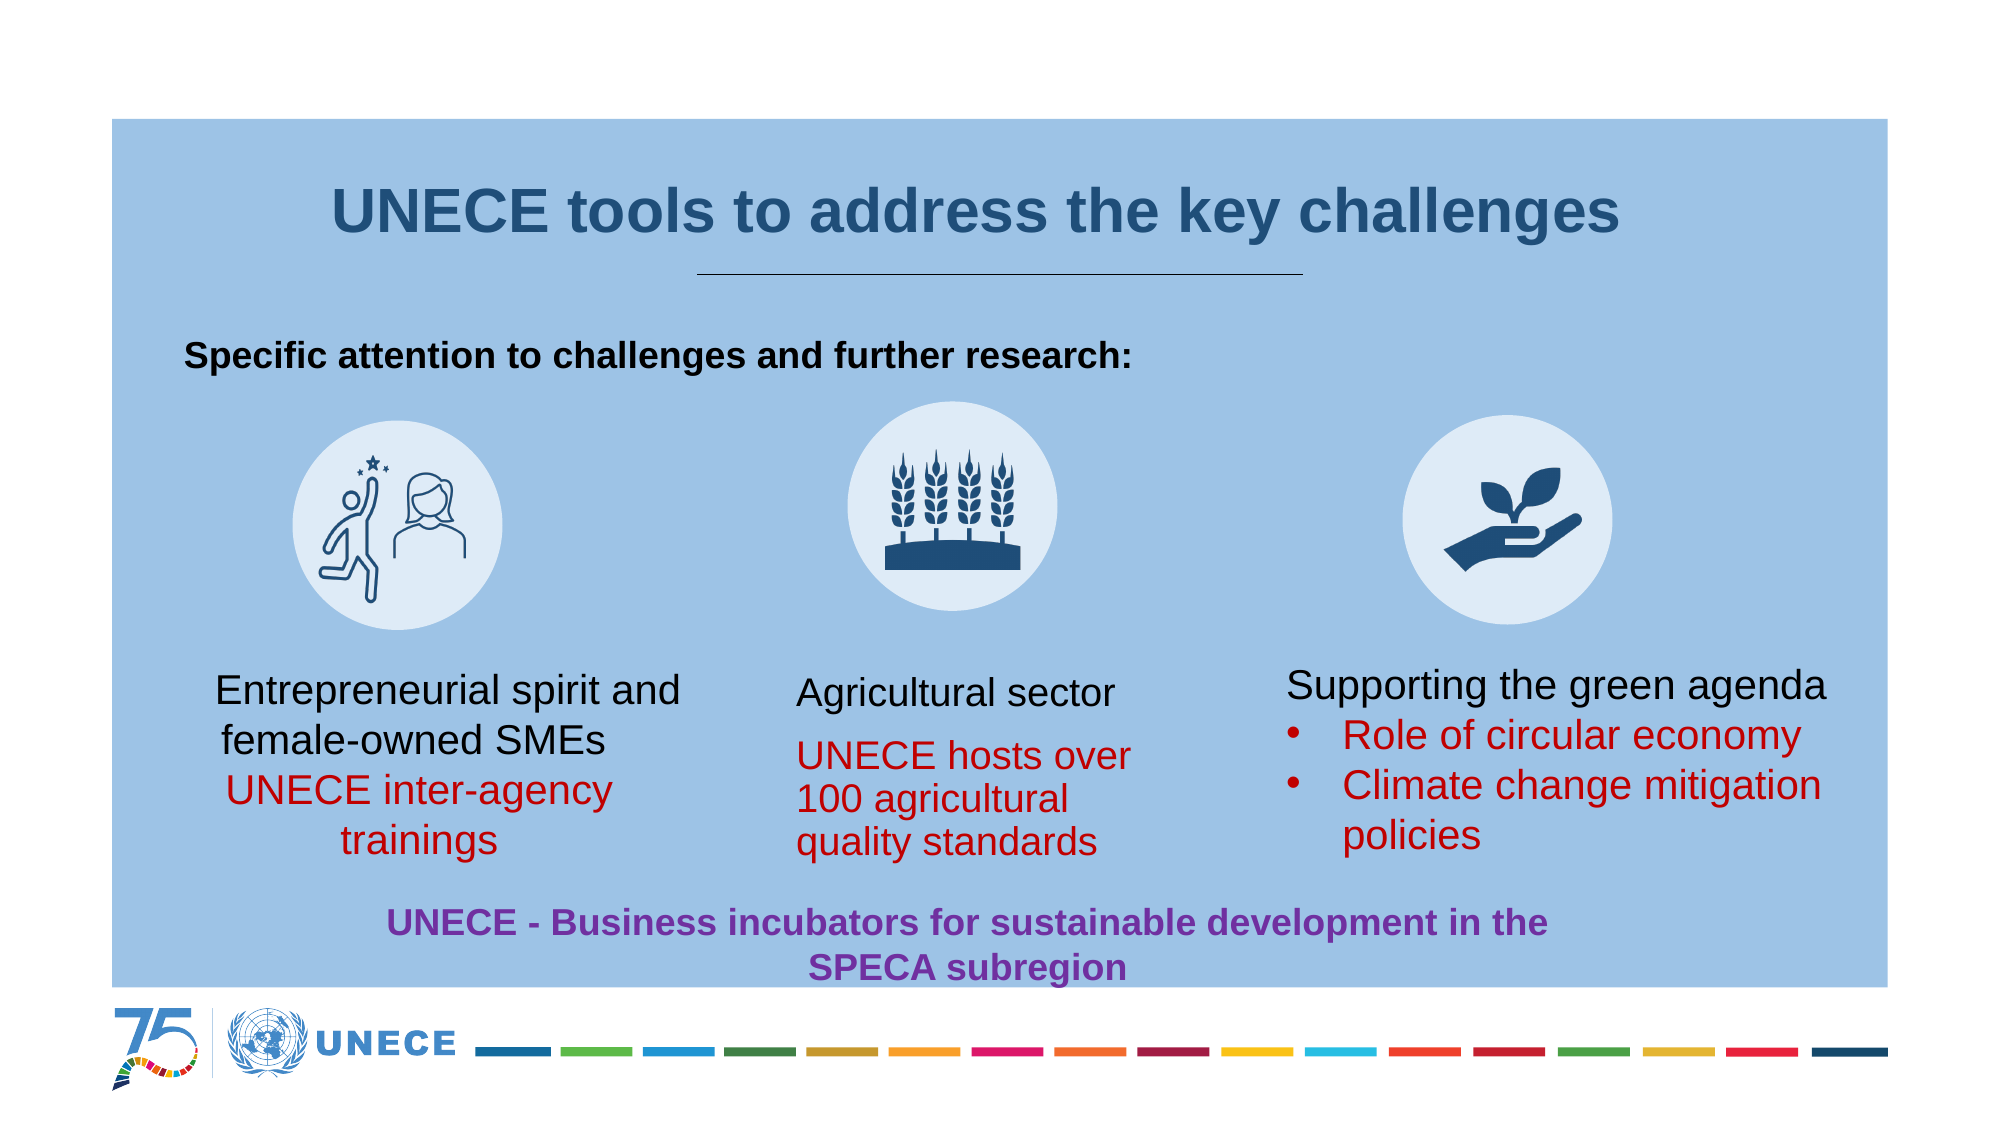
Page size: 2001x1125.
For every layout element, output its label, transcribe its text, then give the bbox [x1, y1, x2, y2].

text_box UNECE - Business incubators for sustainable development in the SPECA subregion [356, 890, 1580, 995]
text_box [781, 401, 1189, 874]
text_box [1271, 415, 1872, 918]
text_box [141, 420, 698, 923]
picture [112, 1008, 455, 1091]
picture [877, 433, 1028, 584]
text_box UNECE tools to address the key challenges [249, 154, 1722, 270]
picture [284, 450, 428, 611]
text_box Specific attention to challenges and further research: [168, 328, 1303, 406]
